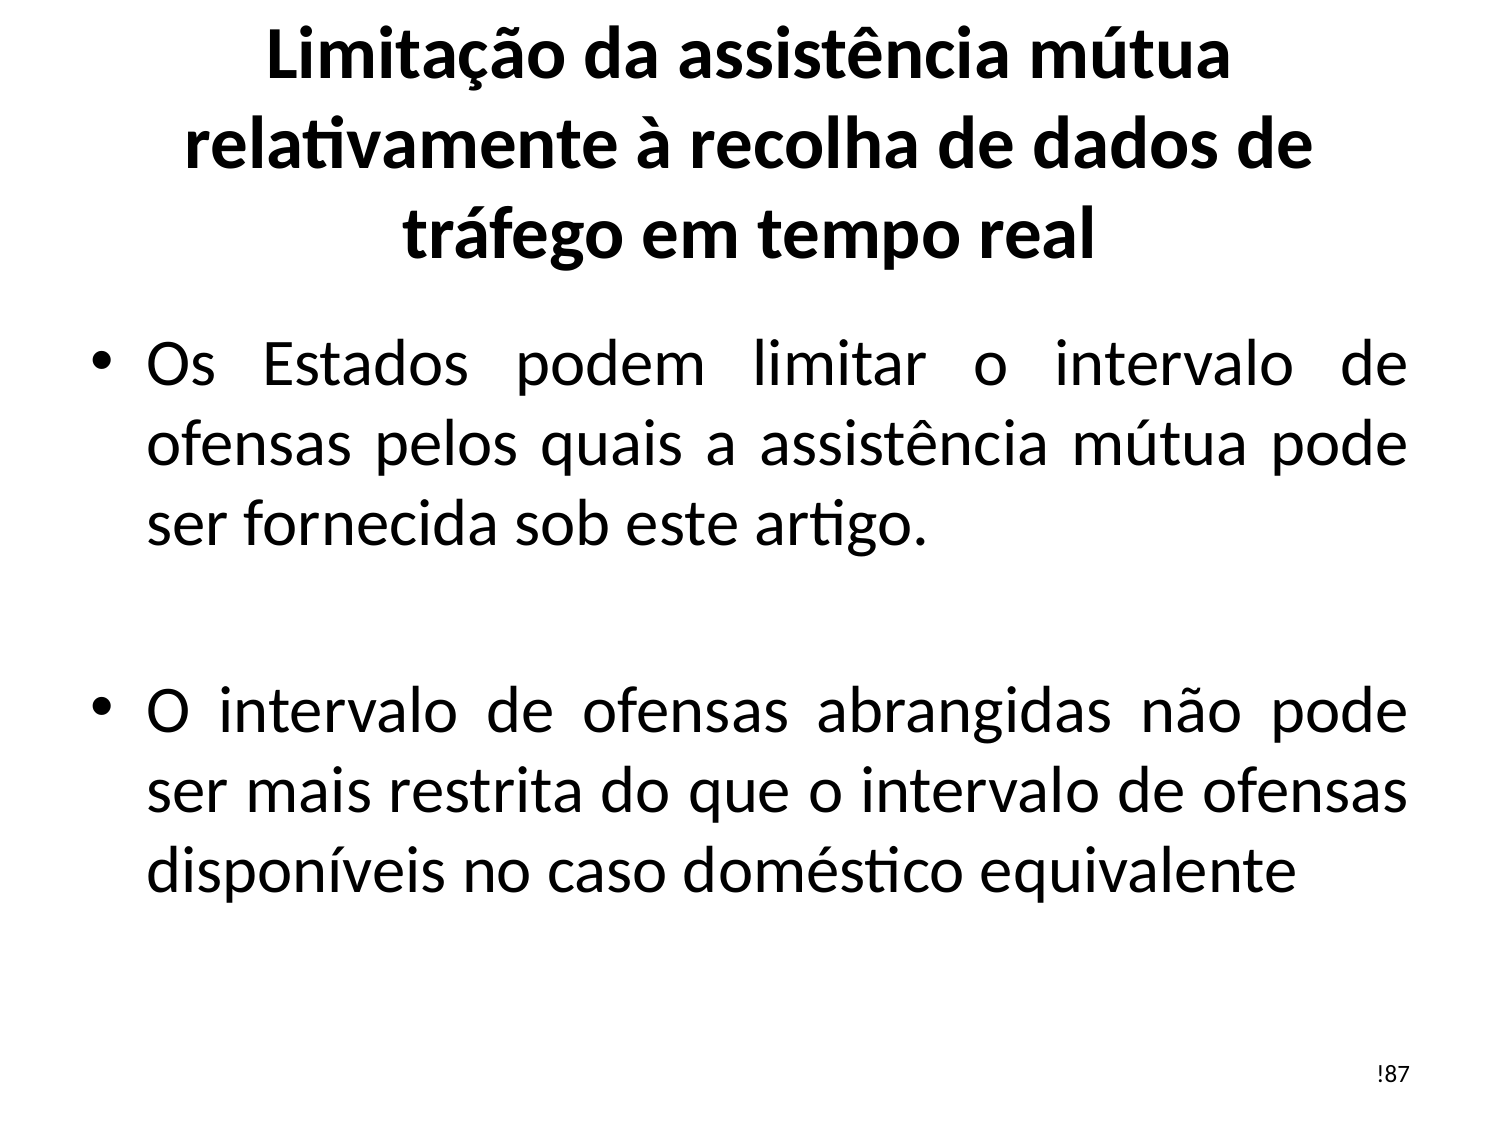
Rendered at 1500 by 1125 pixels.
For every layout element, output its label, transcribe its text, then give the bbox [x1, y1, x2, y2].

list Os Estados podem limitar o intervalo de ofensas pelos quais a assistência mútua pode ser fornecida sob este artigo. O intervalo de ofensas abrangidas não pode ser mais restrita do que o intervalo de ofensas disponíveis no caso doméstico equivalente [75, 311, 1425, 1005]
title Limitação da assistência mútua relativamente à recolha de dados de tráfego em tempo real [75, 45, 1425, 233]
slide_number !87 [1074, 1042, 1425, 1103]
